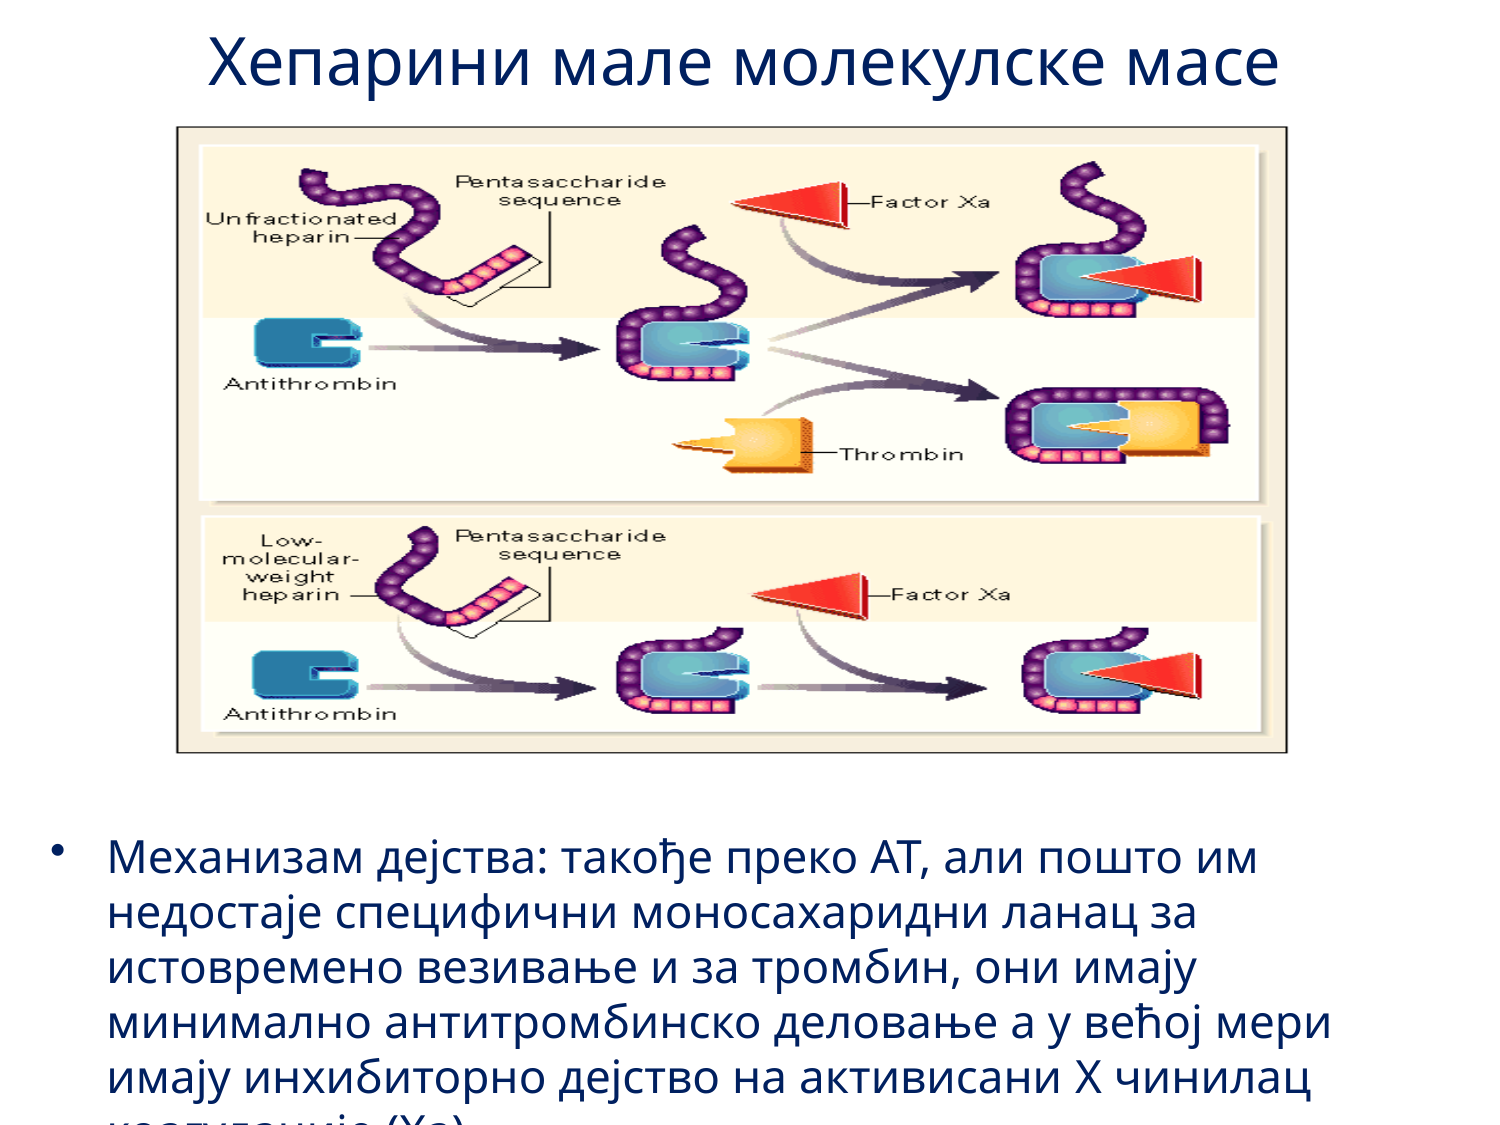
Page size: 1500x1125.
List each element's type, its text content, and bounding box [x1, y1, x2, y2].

picture [140, 105, 1325, 775]
list Механизам дејства: такође преко АТ, али пошто им недостаје специфични моносахаридни ланац за истовремено везивање и за тромбин, они имају минимално антитромбинско деловање а у већој мери имају инхибиторно дејство на активисани X чинилац коагулације (Xа) [35, 820, 1465, 1125]
title Хепарини мале молекулске масе [70, 0, 1421, 153]
